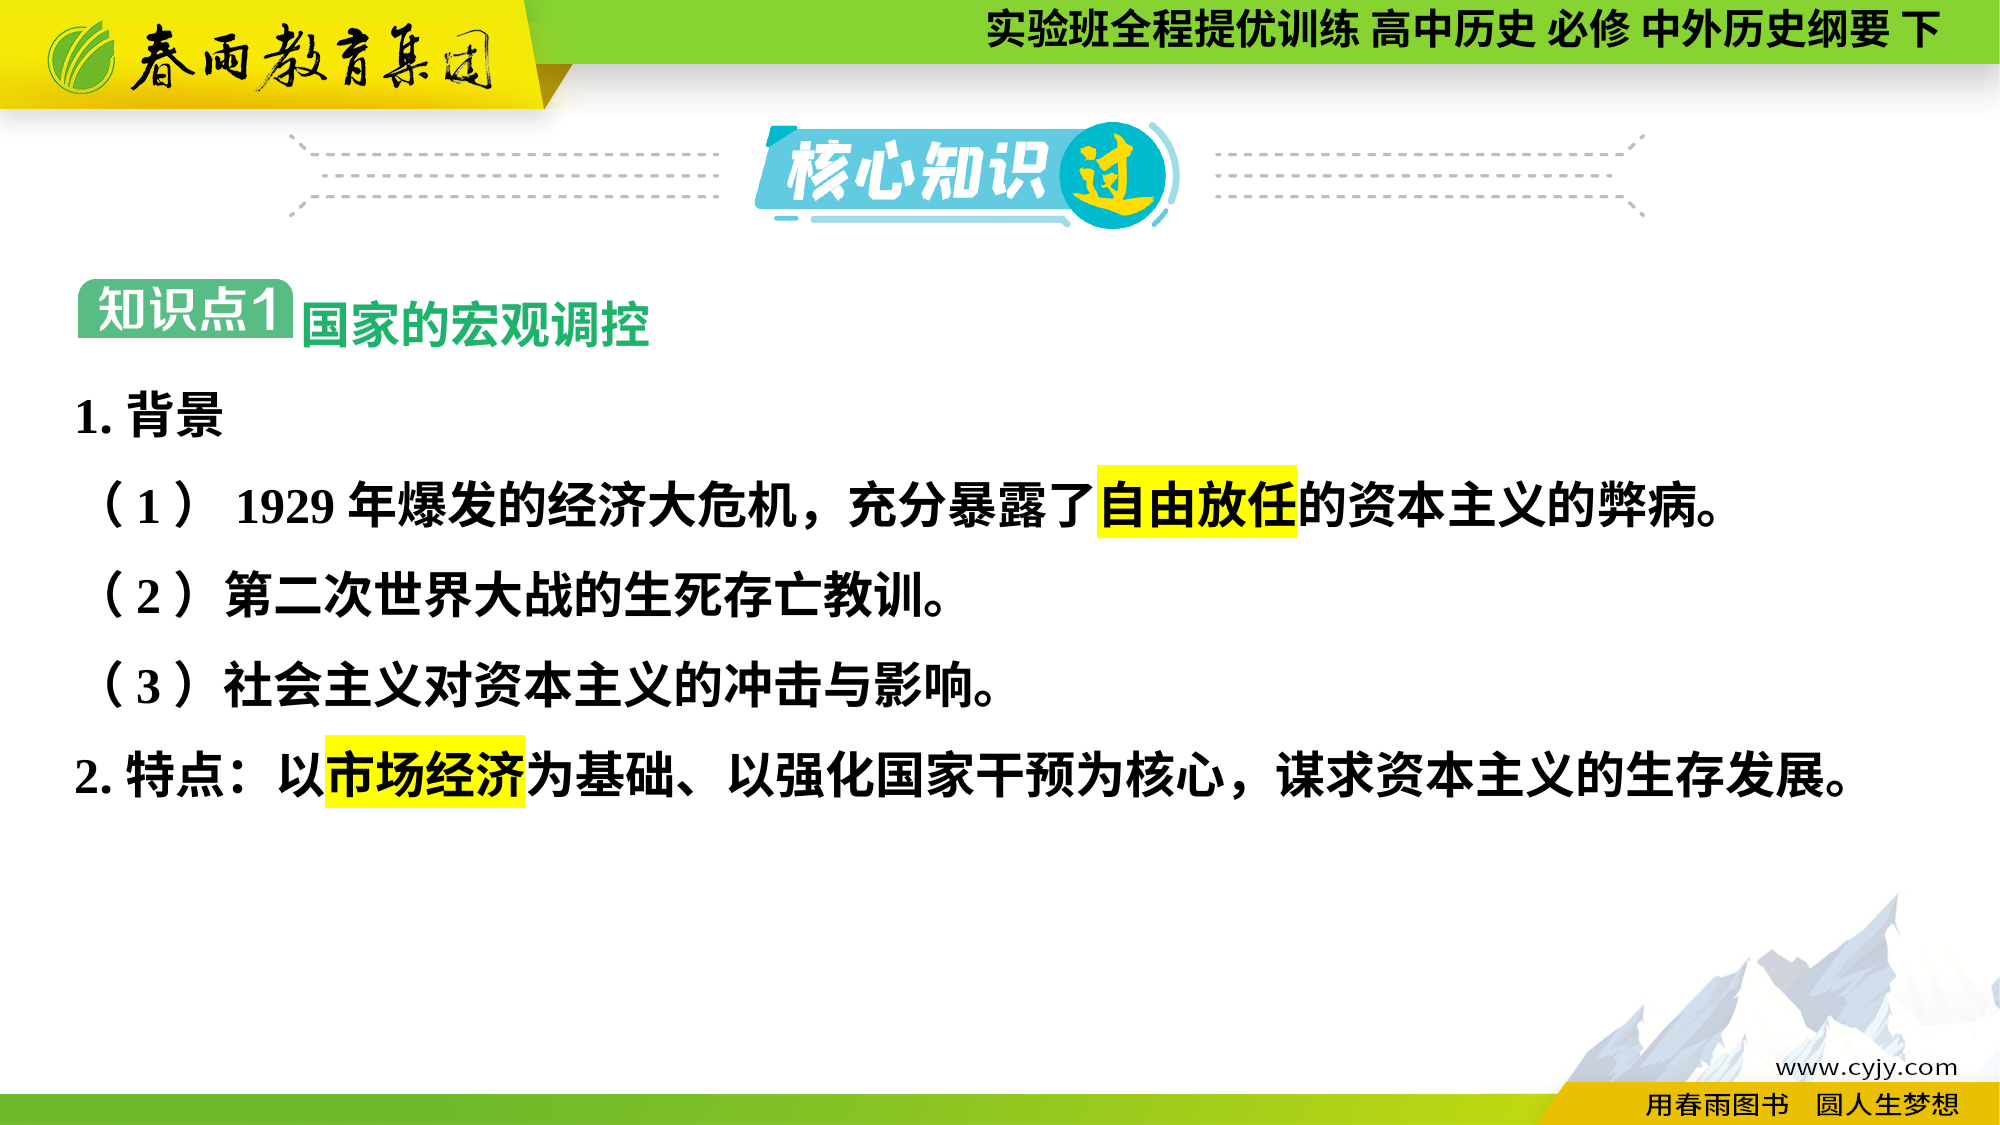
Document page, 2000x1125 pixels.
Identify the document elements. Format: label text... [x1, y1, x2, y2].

picture [0, 0, 2000, 1125]
list 国家的宏观调控 1.背景 （1）1929年爆发的经济大危机，充分暴露了自由放任的资本主义的弊病。 （2）第二次世界大战的生死存亡教训。 （3）社会主义对资本主义的冲击与影响。 2.特点：以市场经济为基础、以强化国家干预为核心，谋求资本主义的生存发展。 [59, 255, 1944, 805]
